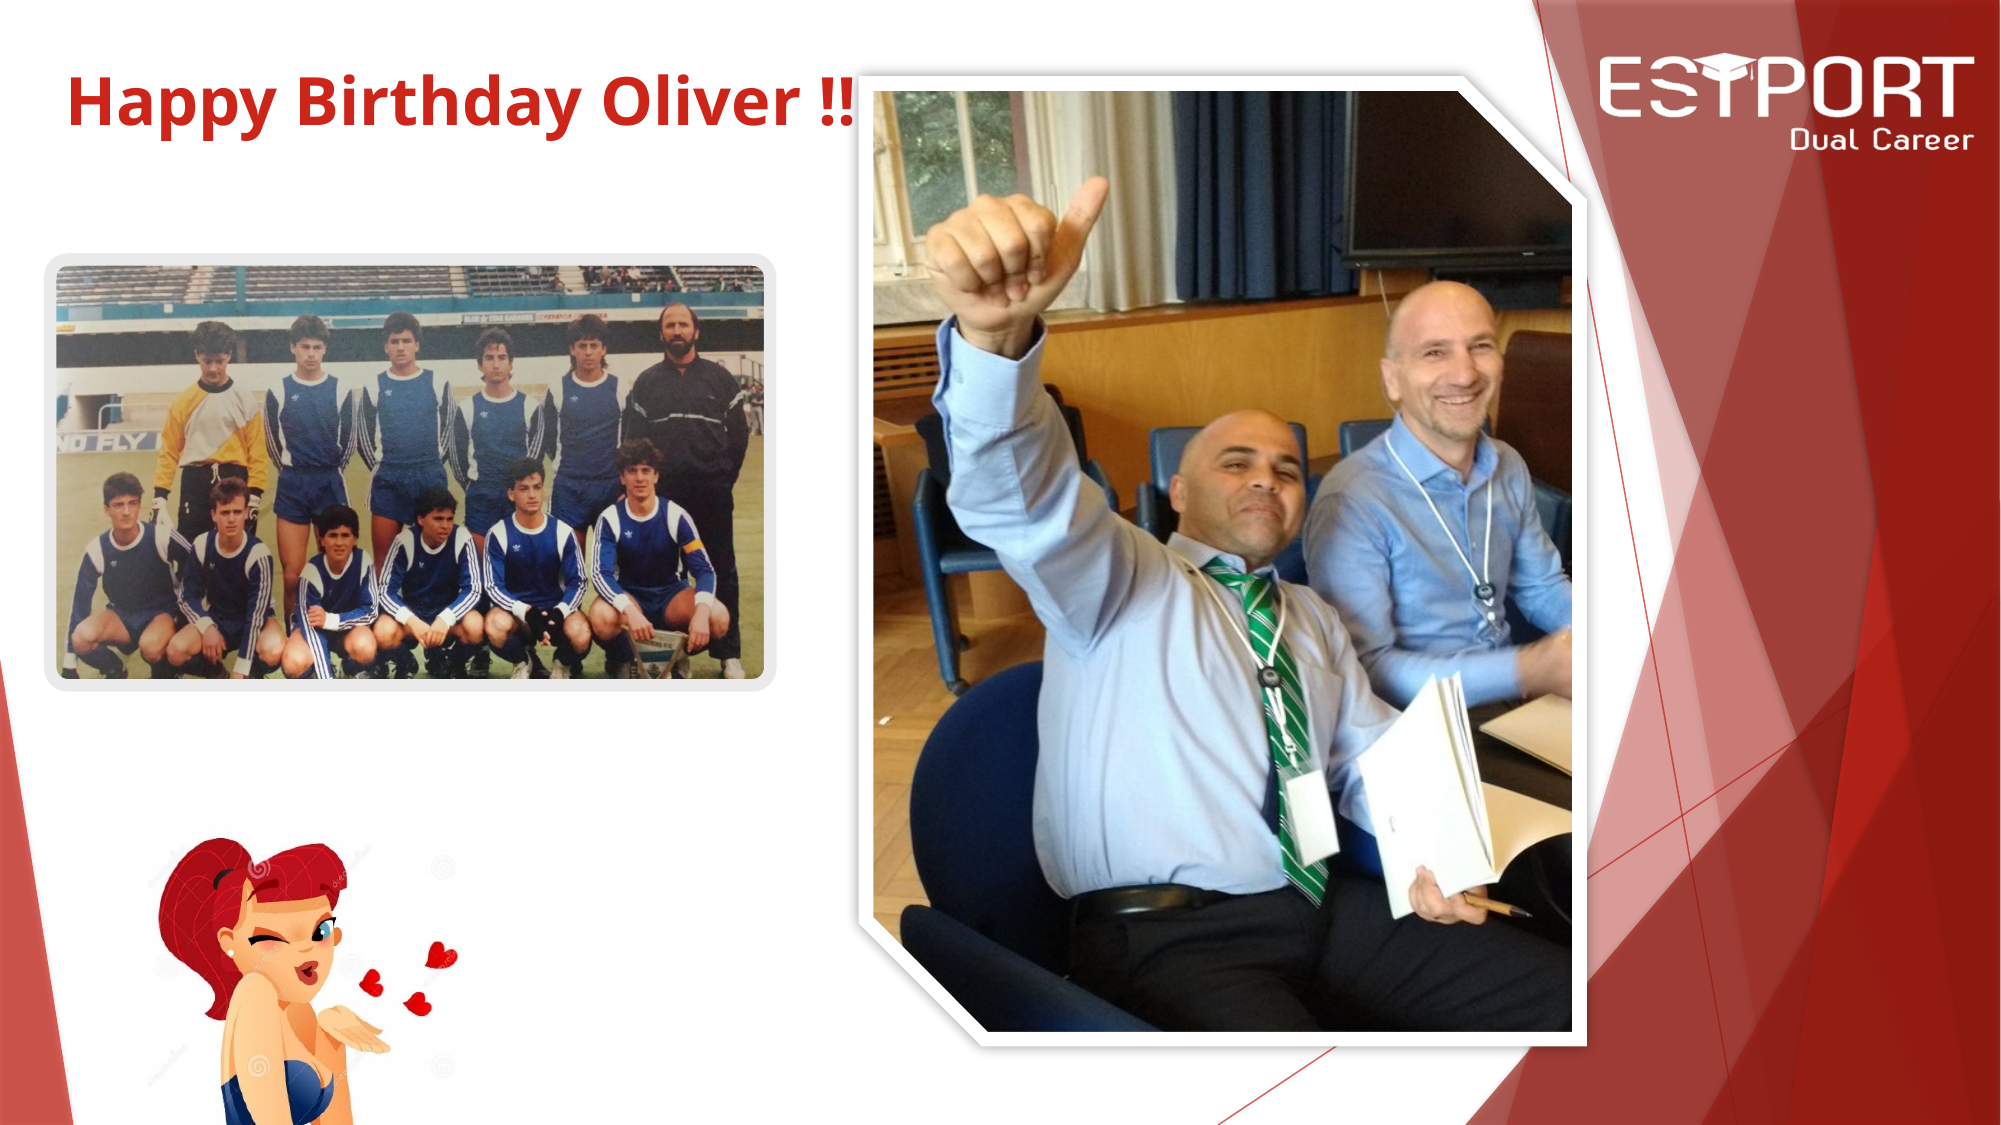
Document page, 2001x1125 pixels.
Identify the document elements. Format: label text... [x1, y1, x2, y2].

picture [145, 819, 497, 1125]
picture [49, 258, 771, 686]
picture [1600, 44, 1987, 156]
text_box Happy Birthday Oliver !!!! [50, 51, 1494, 1017]
picture [865, 82, 1580, 1040]
